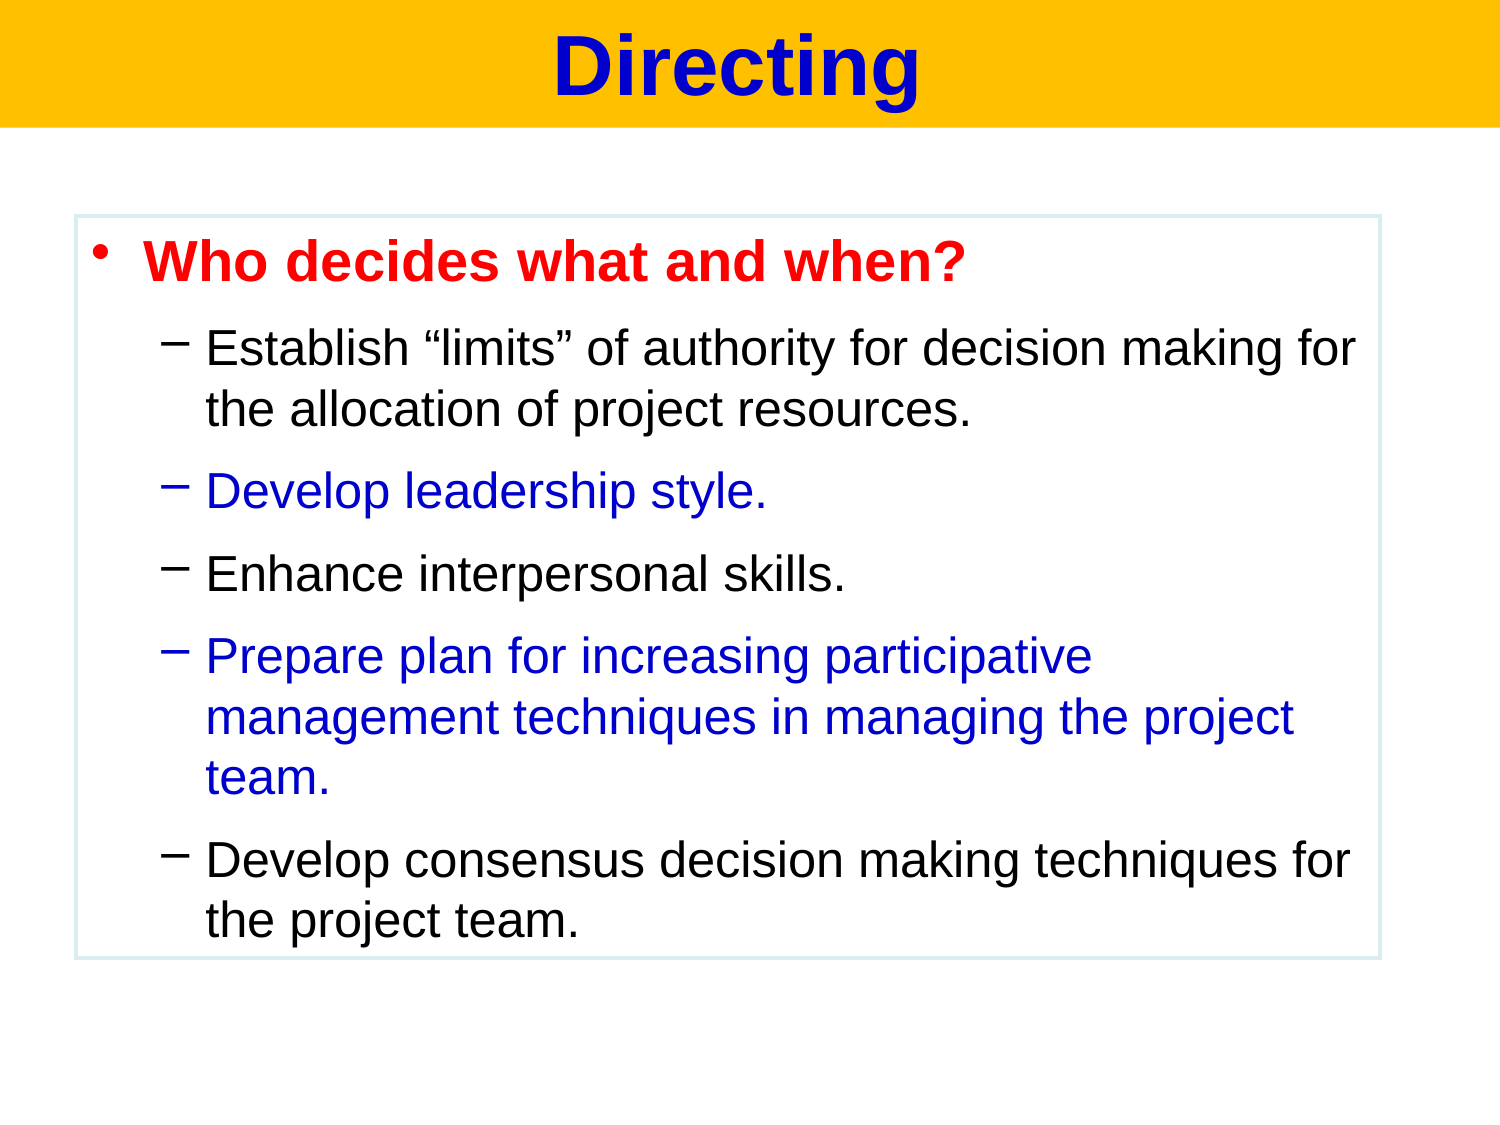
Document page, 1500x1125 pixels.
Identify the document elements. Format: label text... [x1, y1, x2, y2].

list Who decides what and when? Establish “limits” of authority for decision making for the allocation of project resources. Develop leadership style. Enhance interpersonal skills. Prepare plan for increasing participative management techniques in managing the project team. Develop consensus decision making techniques for the project team. [74, 214, 1382, 960]
text_box Directing [0, 0, 1500, 128]
